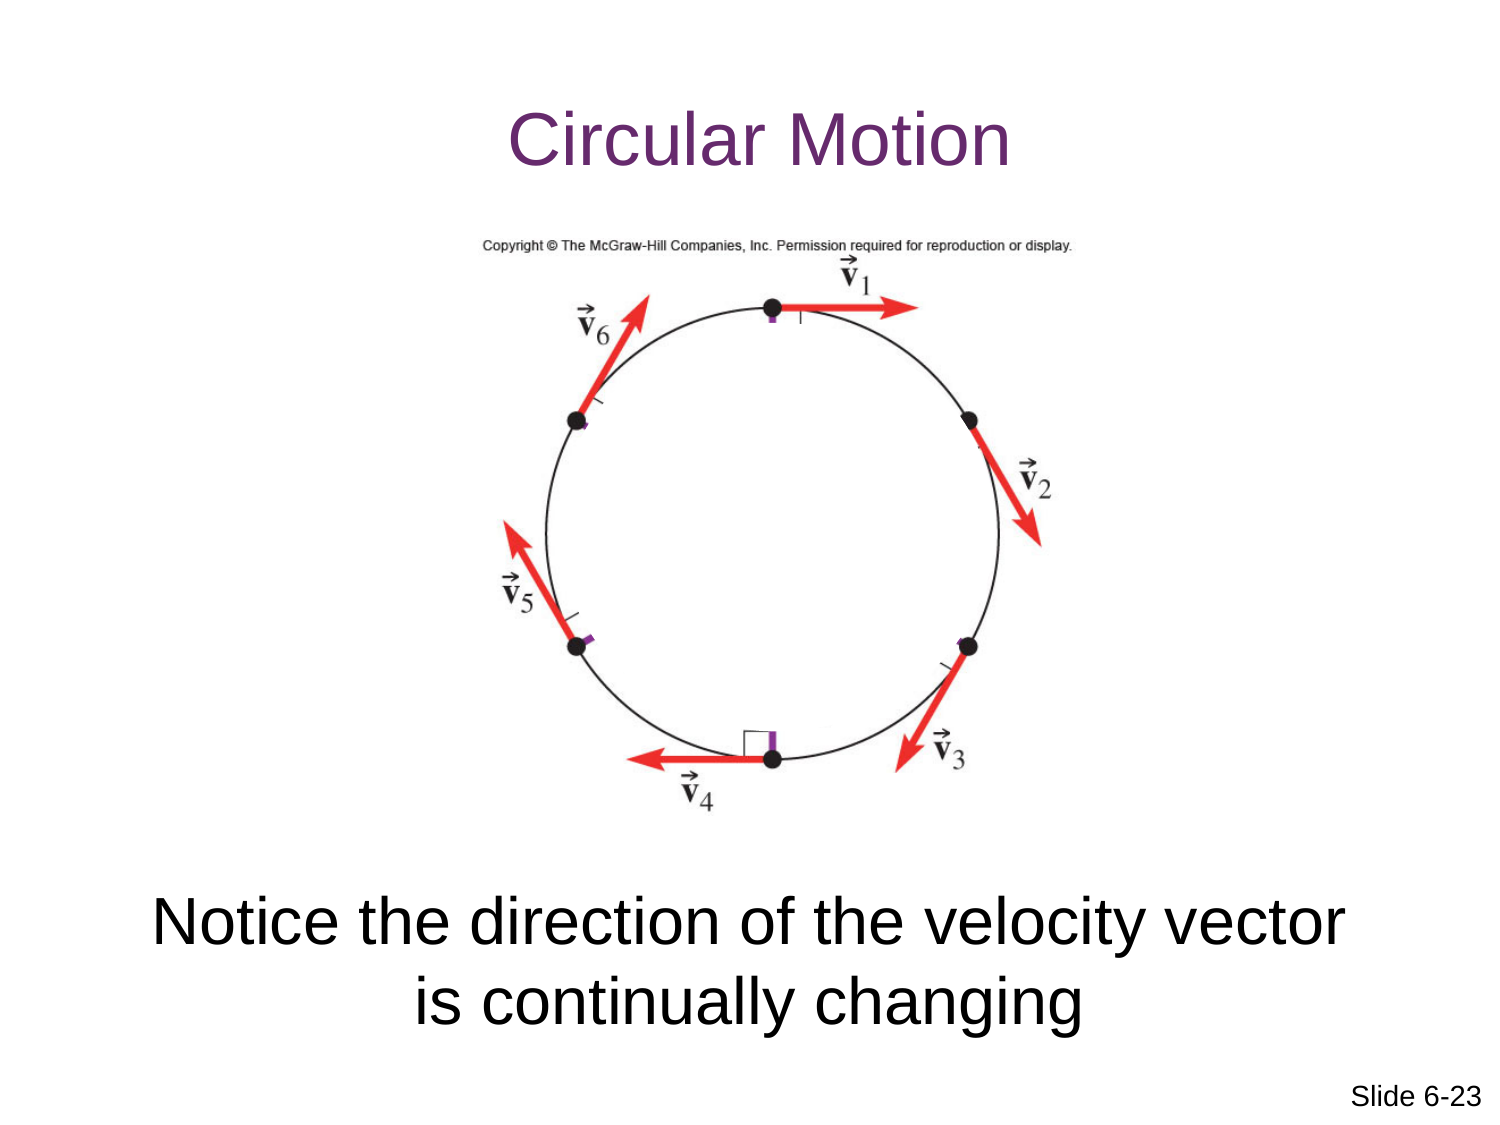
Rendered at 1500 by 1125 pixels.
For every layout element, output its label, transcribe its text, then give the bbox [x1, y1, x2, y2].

text_box Circular Motion [52, 90, 1447, 176]
text_box Slide 6-23 [1337, 1070, 1496, 1119]
picture [478, 238, 1076, 816]
text_box Notice the direction of the velocity vector is continually changing [129, 870, 1371, 1046]
